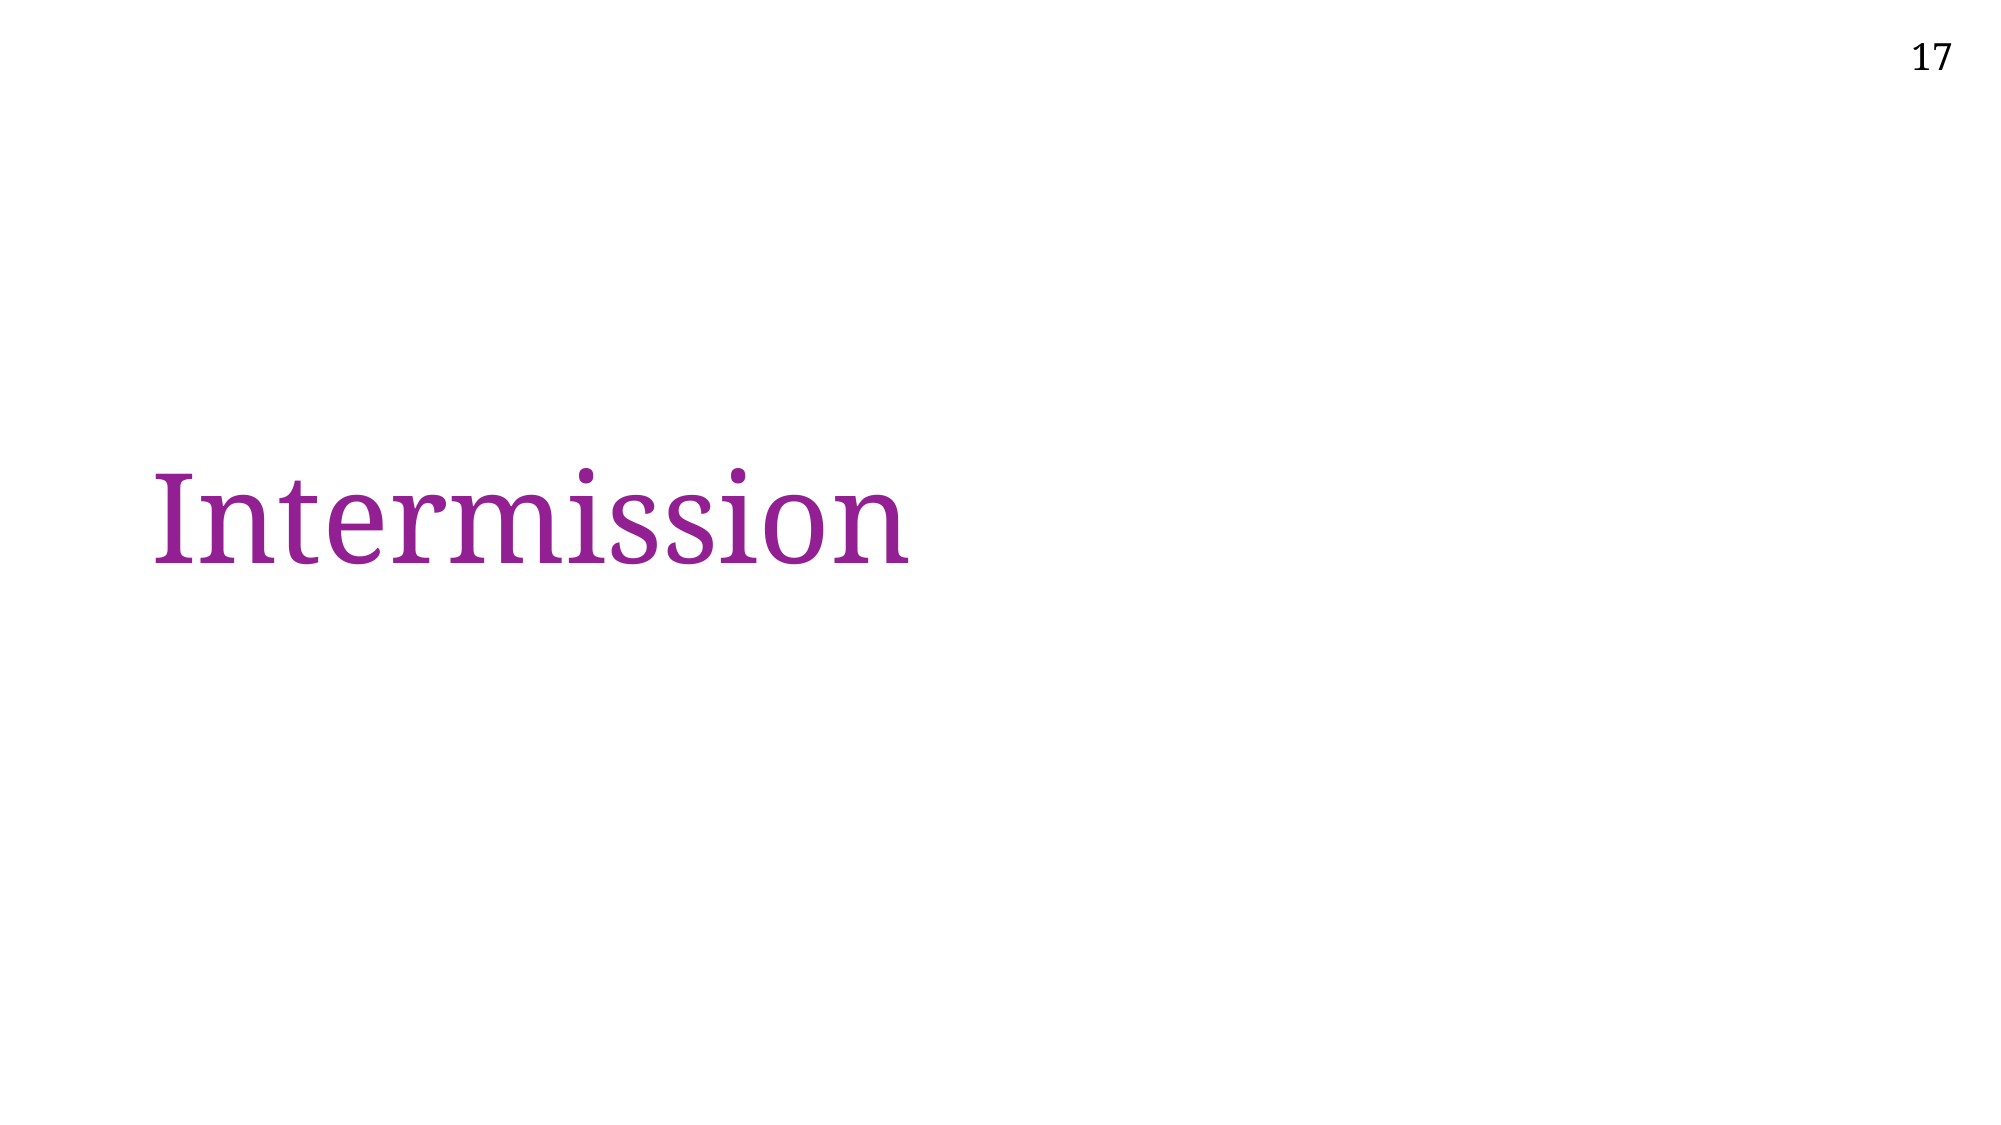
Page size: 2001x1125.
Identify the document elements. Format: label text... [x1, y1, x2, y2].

title Intermission [136, 280, 1862, 749]
